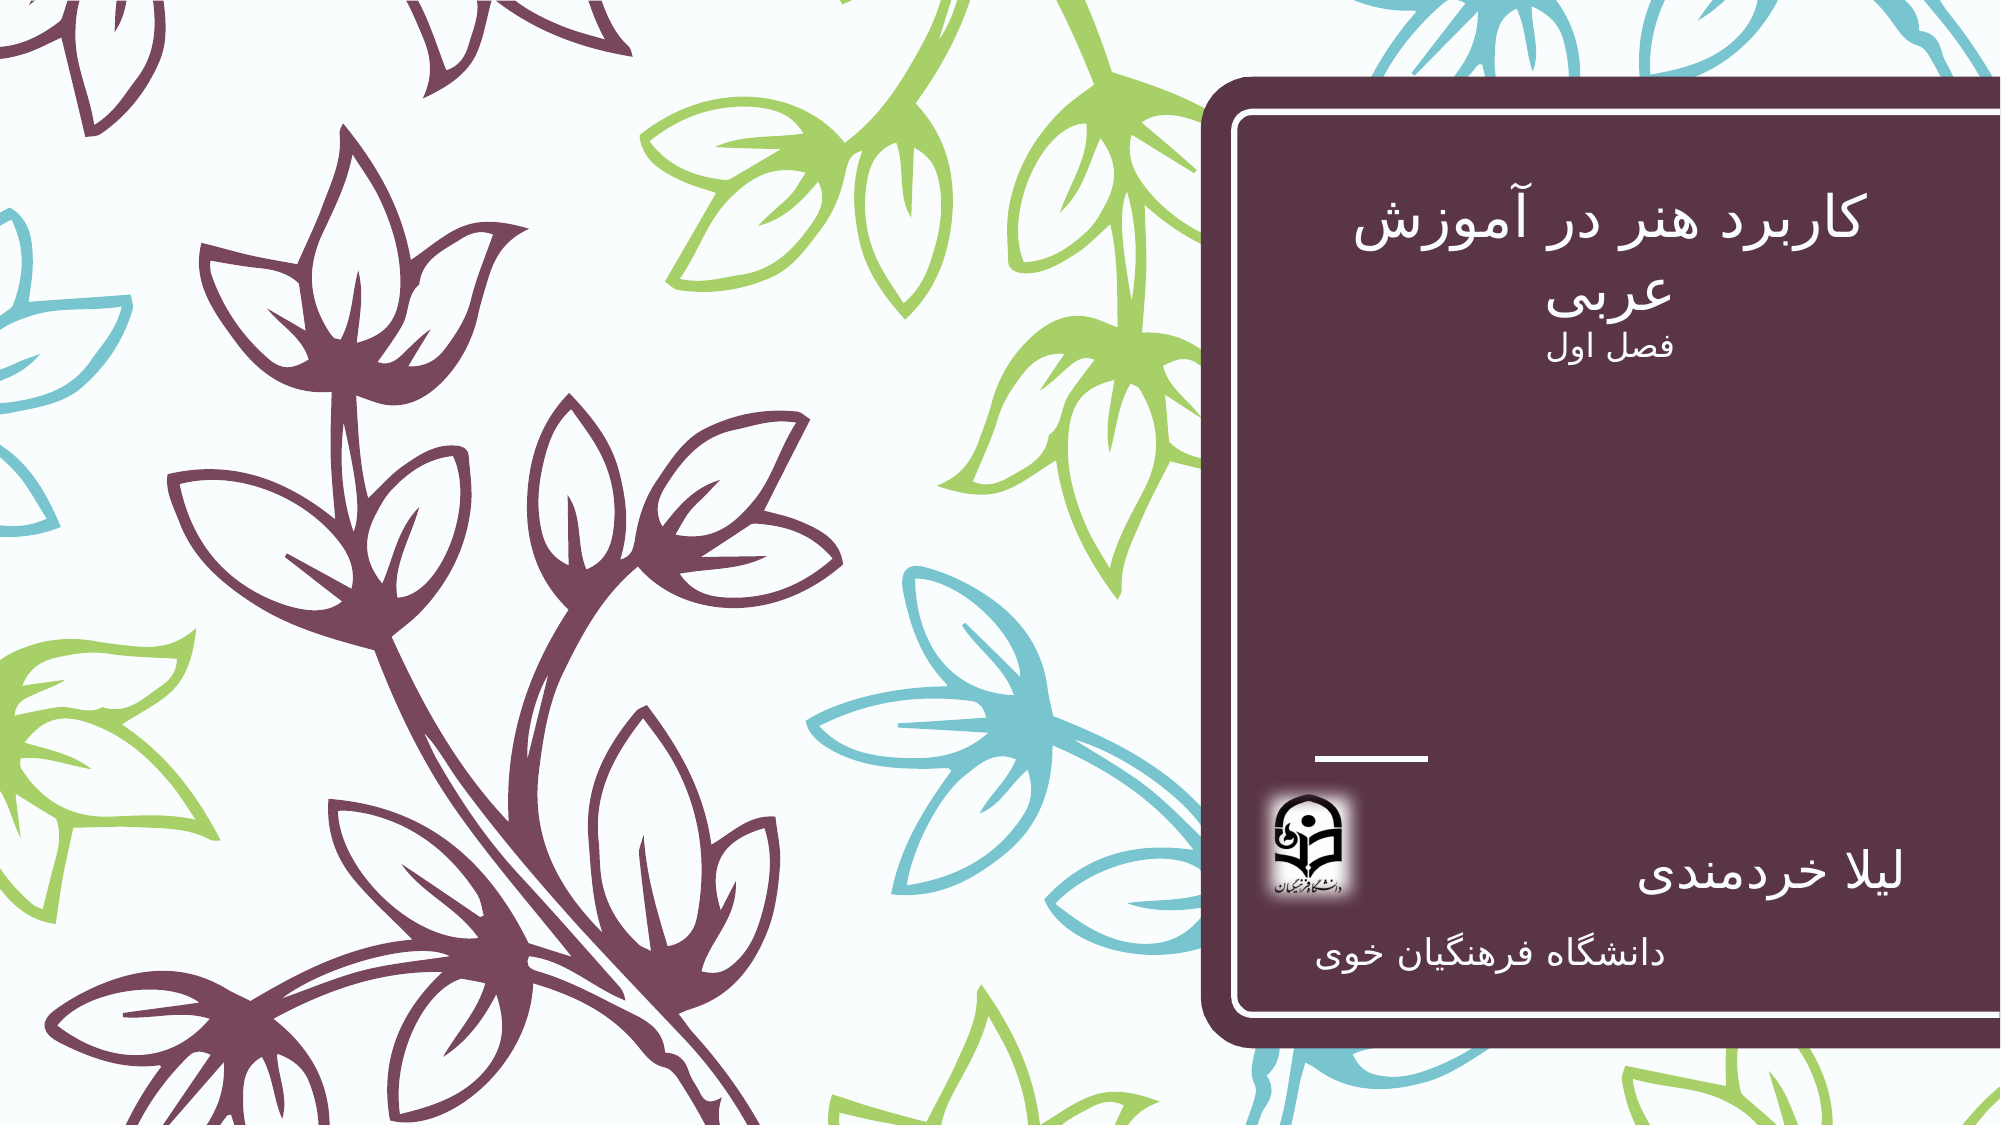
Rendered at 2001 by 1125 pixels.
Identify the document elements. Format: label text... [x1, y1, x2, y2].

title کاربرد هنر در آموزش عربی فصل اول [1299, 167, 1922, 753]
subtitle لیلا خردمندی دانشگاه فرهنگیان خوی [1299, 811, 1922, 982]
picture [1252, 778, 1368, 912]
